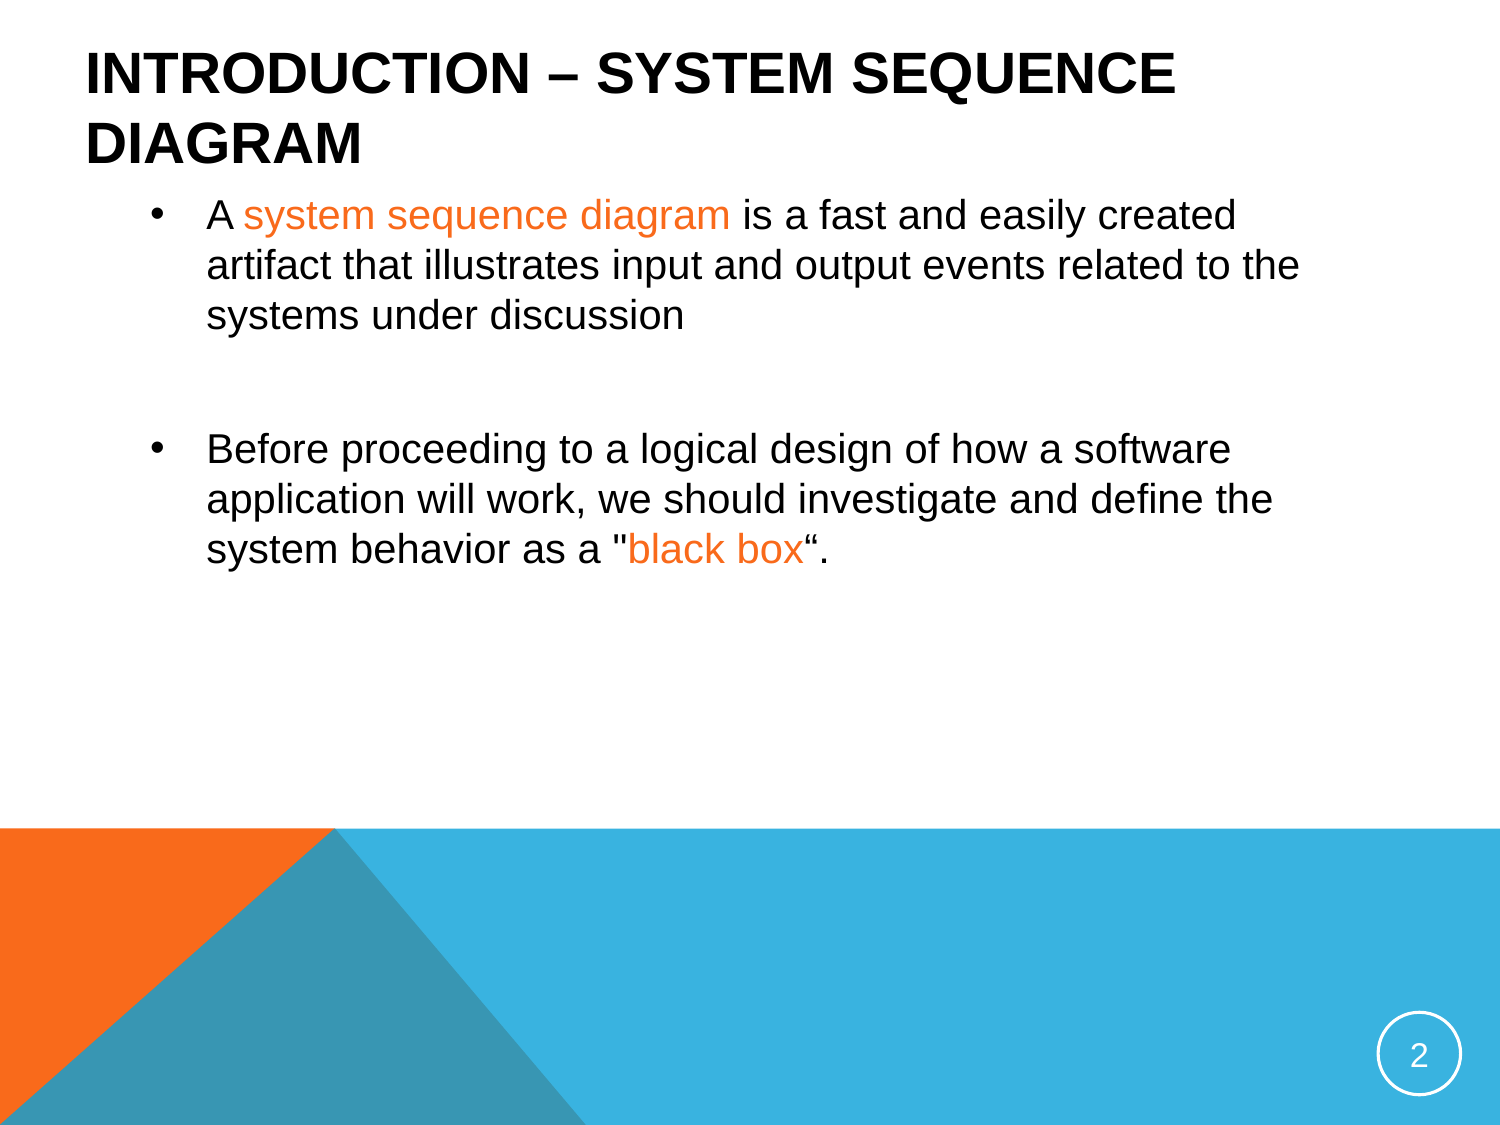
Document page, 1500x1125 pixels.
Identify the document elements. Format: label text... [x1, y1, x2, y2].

list A system sequence diagram is a fast and easily created artifact that illustrates input and output events related to the systems under discussion Before proceeding to a logical design of how a software application will work, we should investigate and define the system behavior as a "black box“. [135, 180, 1369, 768]
title Introduction – System Sequence Diagram [70, 60, 1430, 150]
slide_number 2 [1376, 1010, 1463, 1097]
slide_number [65, 849, 357, 1109]
